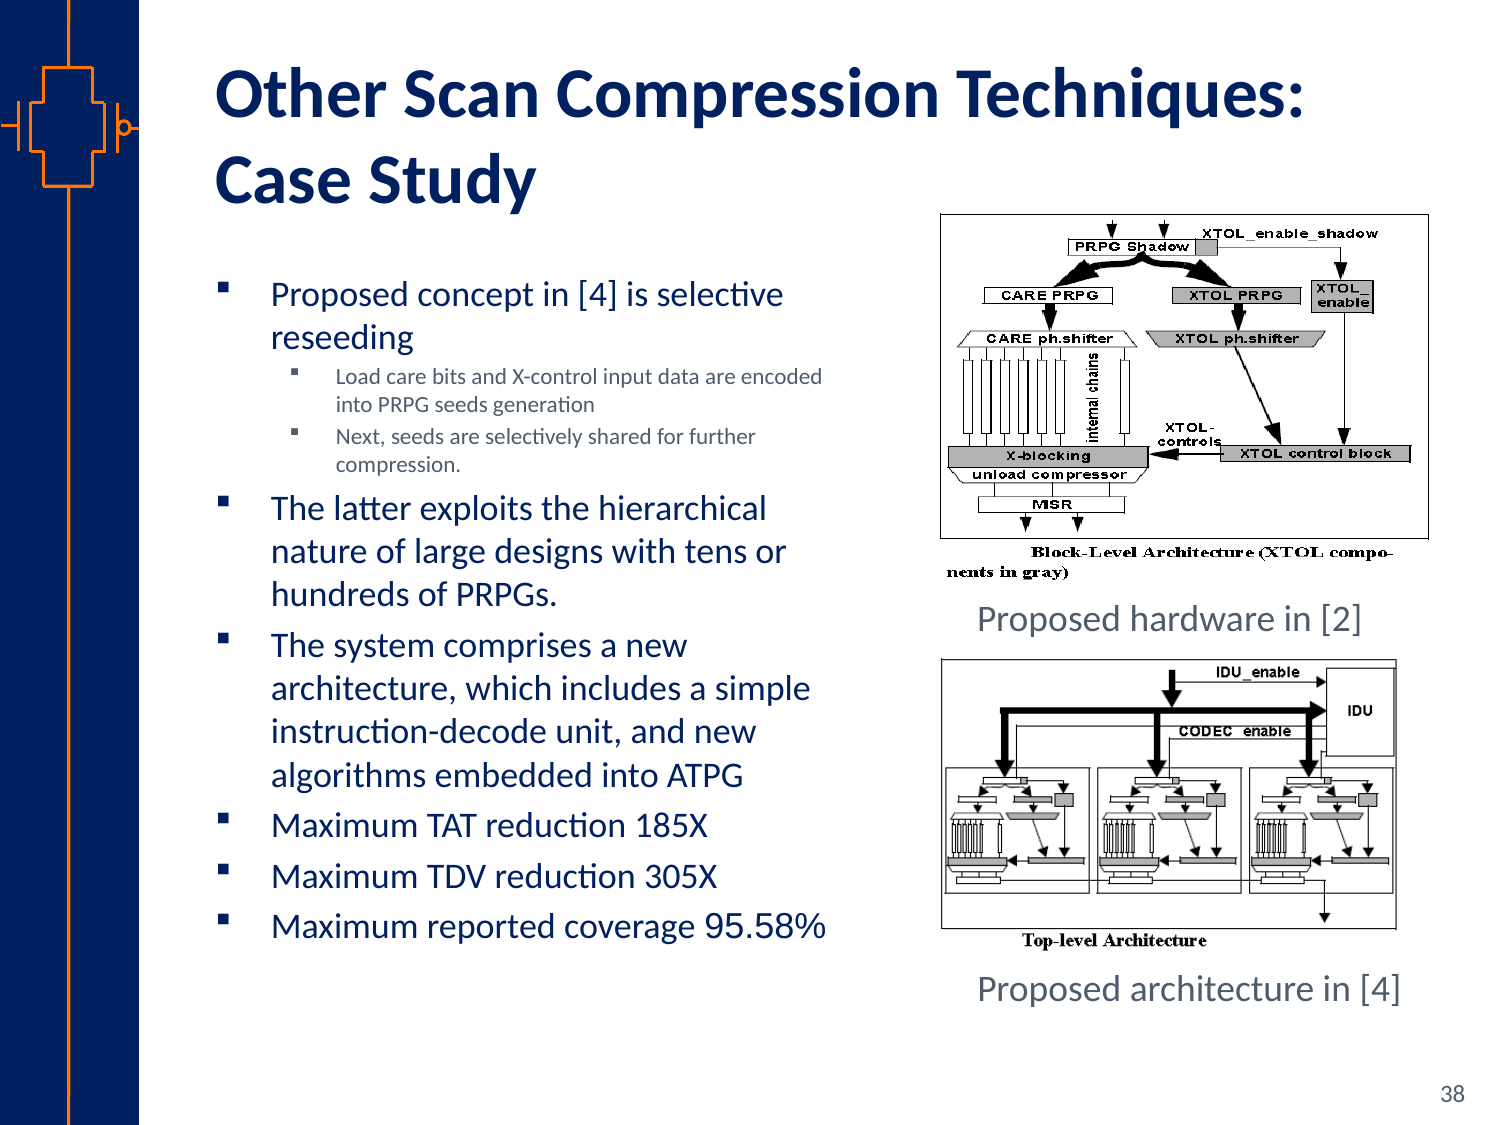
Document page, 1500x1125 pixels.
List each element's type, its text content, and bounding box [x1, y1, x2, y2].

text_box Proposed architecture in [4] [962, 956, 1418, 1017]
text_box Proposed hardware in [2] [962, 598, 1378, 647]
picture [938, 210, 1433, 588]
list Proposed concept in [4] is selective reseeding Load care bits and X-control input data are encoded into PRPG seeds generation Next, seeds are selectively shared for further compression. The latter exploits the hierarchical nature of large designs with tens or hundreds of PRPGs. The system comprises a new architecture, which includes a simple instruction-decode unit, and new algorithms embedded into ATPG Maximum TAT reduction 185X Maximum TDV reduction 305X Maximum reported coverage 95.58% [200, 262, 846, 988]
title Other Scan Compression Techniques: Case Study [200, 37, 1388, 225]
picture [938, 657, 1402, 957]
slide_number 38 [1425, 1062, 1488, 1123]
